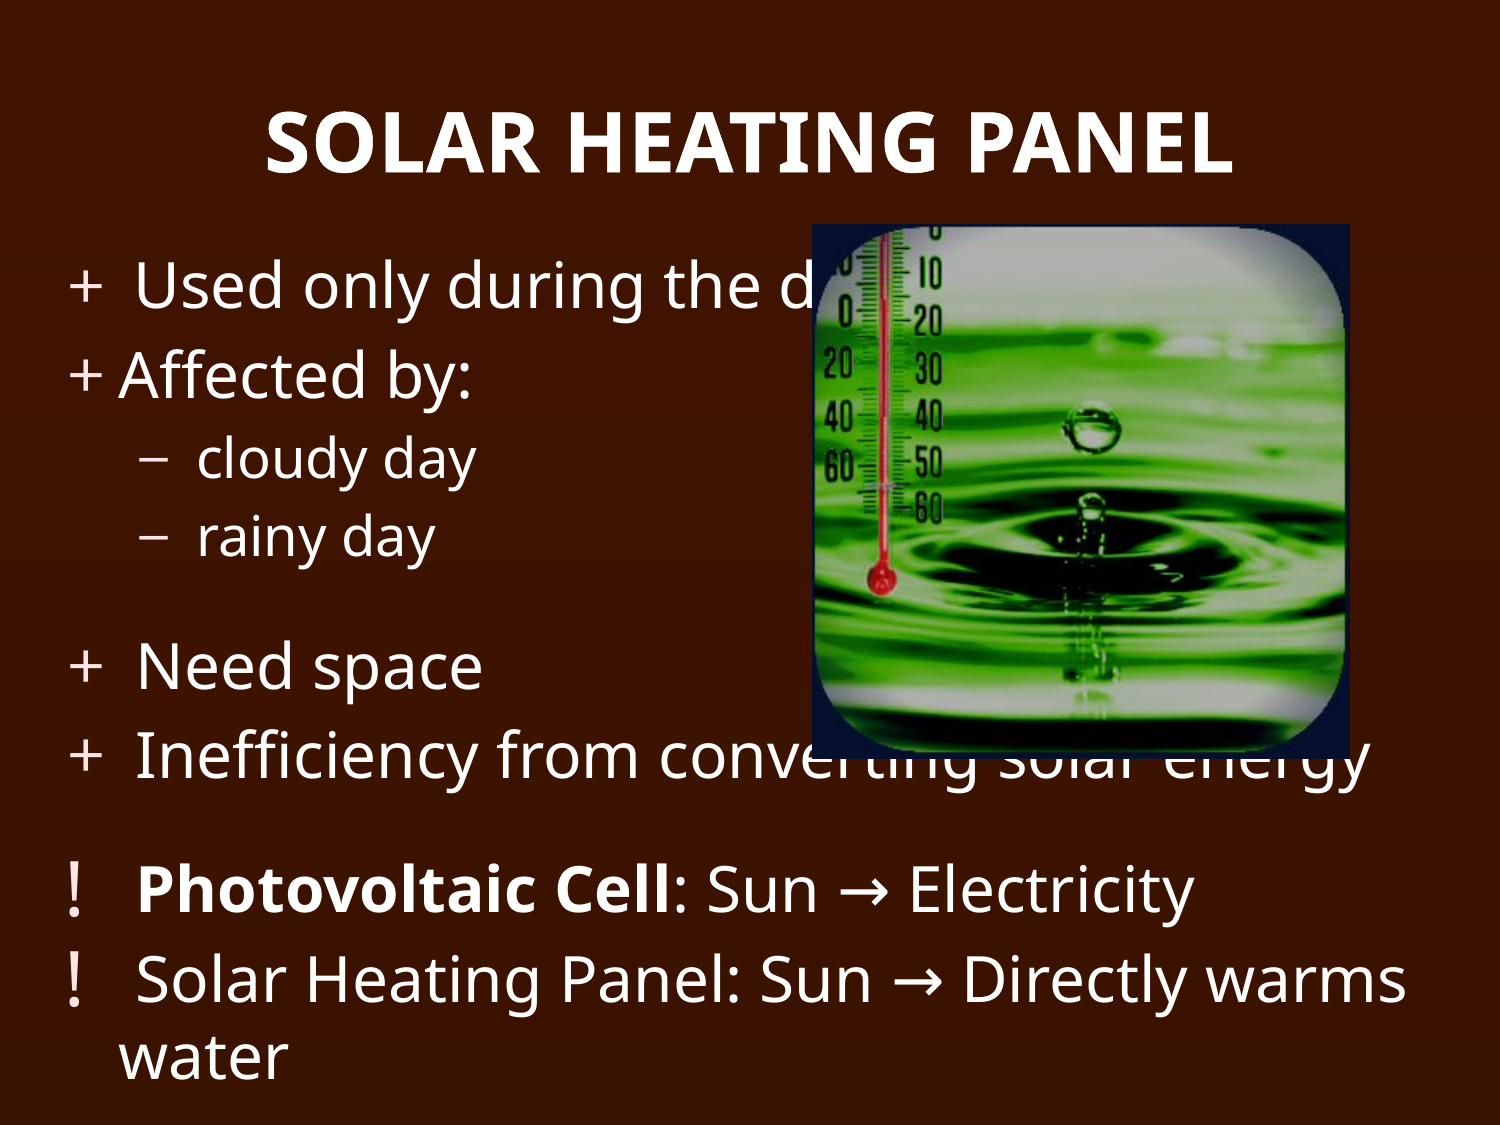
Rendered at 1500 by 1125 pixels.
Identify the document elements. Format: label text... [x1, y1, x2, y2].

title Solar Heating panel [75, 45, 1425, 233]
picture [811, 224, 1351, 760]
list Used only during the day Affected by: cloudy day rainy day Need space Inefficiency from converting solar energy Photovoltaic Cell: Sun → Electricity Solar Heating Panel: Sun → Directly warms water [50, 237, 1475, 1100]
